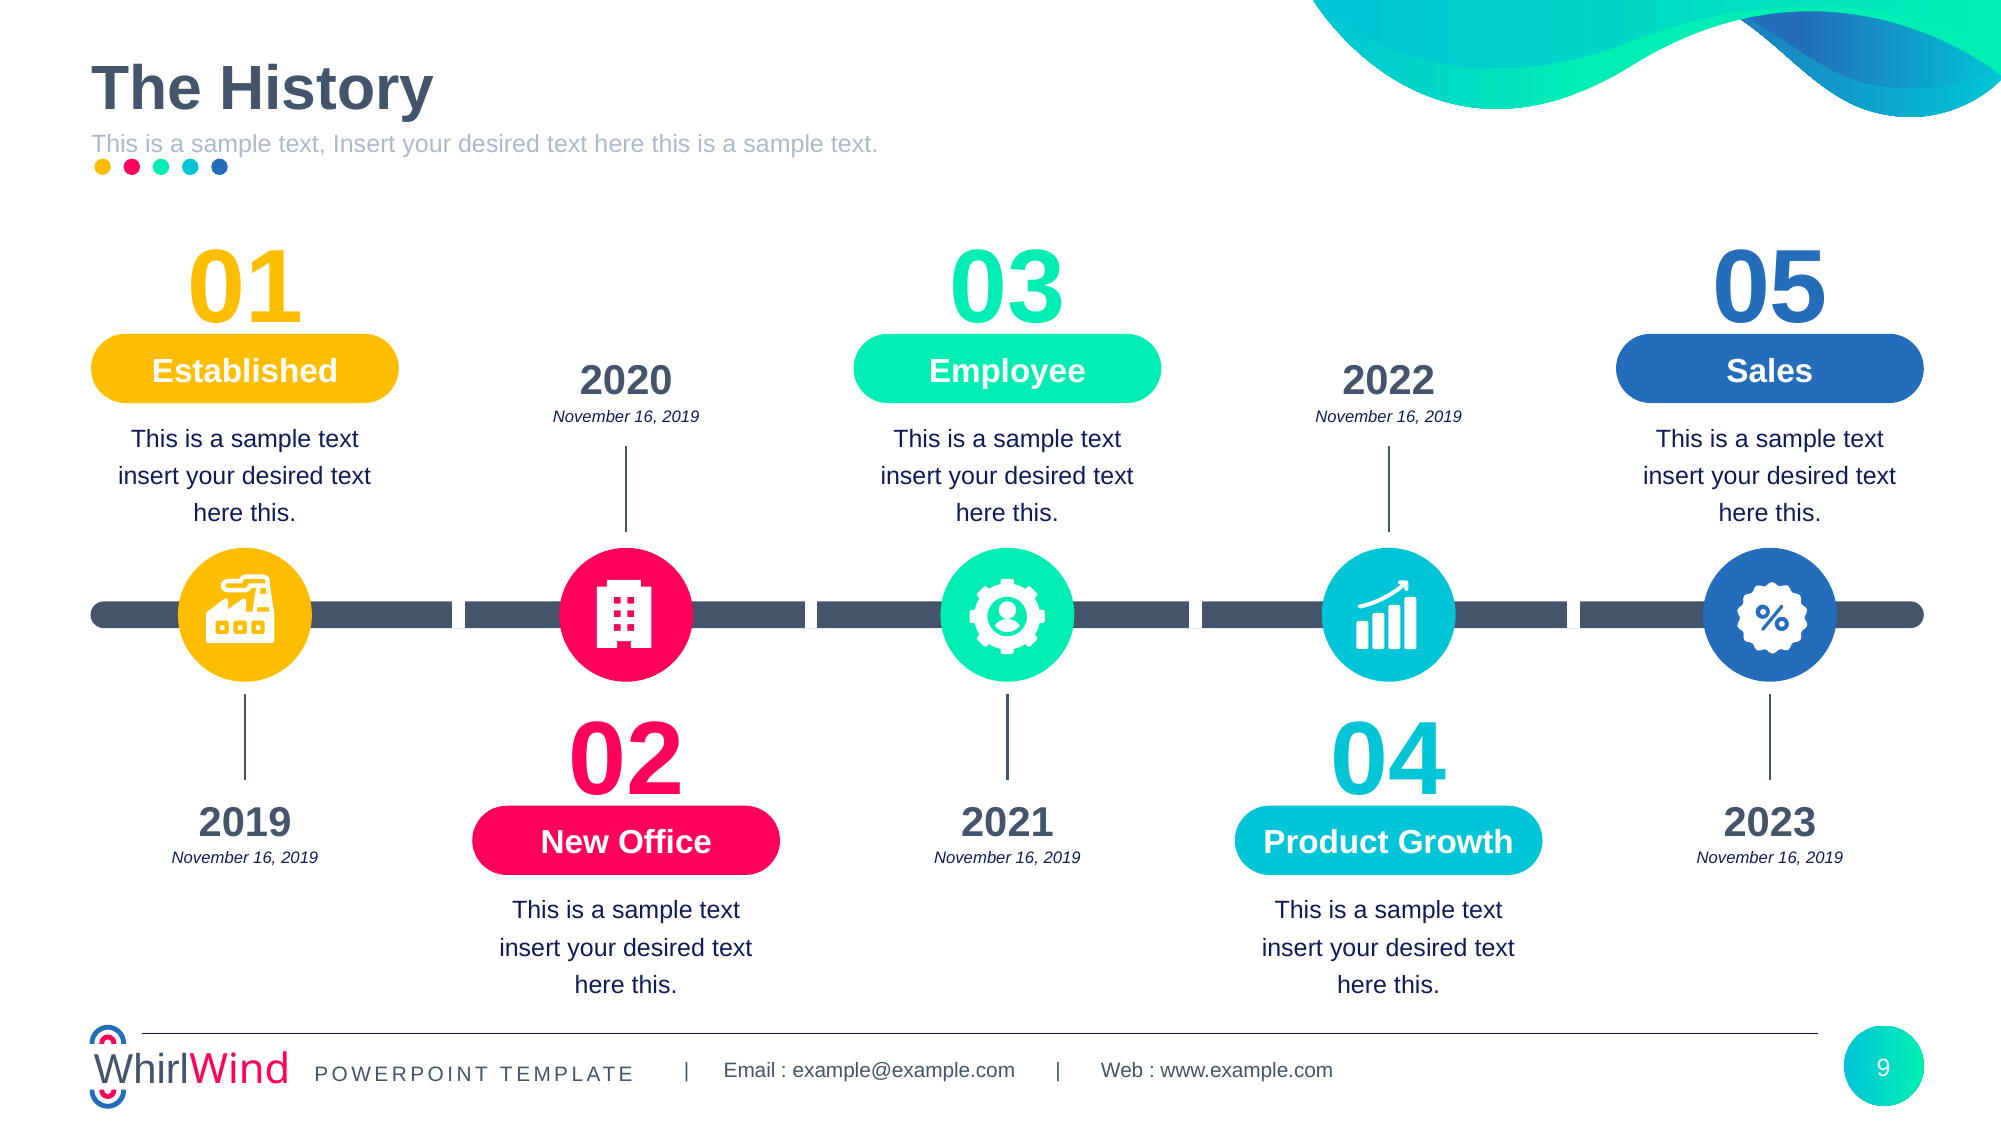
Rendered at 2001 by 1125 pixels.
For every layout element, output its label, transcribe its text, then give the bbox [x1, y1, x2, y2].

text_box [1543, 600, 1616, 630]
title The History [76, 39, 1924, 130]
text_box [1234, 344, 1543, 1005]
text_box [853, 211, 1162, 873]
text_box [399, 600, 472, 630]
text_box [1616, 211, 1924, 873]
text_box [1311, 0, 2000, 117]
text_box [90, 211, 399, 873]
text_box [472, 344, 781, 1005]
text_box [781, 600, 853, 630]
text_box [1162, 600, 1234, 630]
slide_number 9 [1837, 1036, 1930, 1096]
